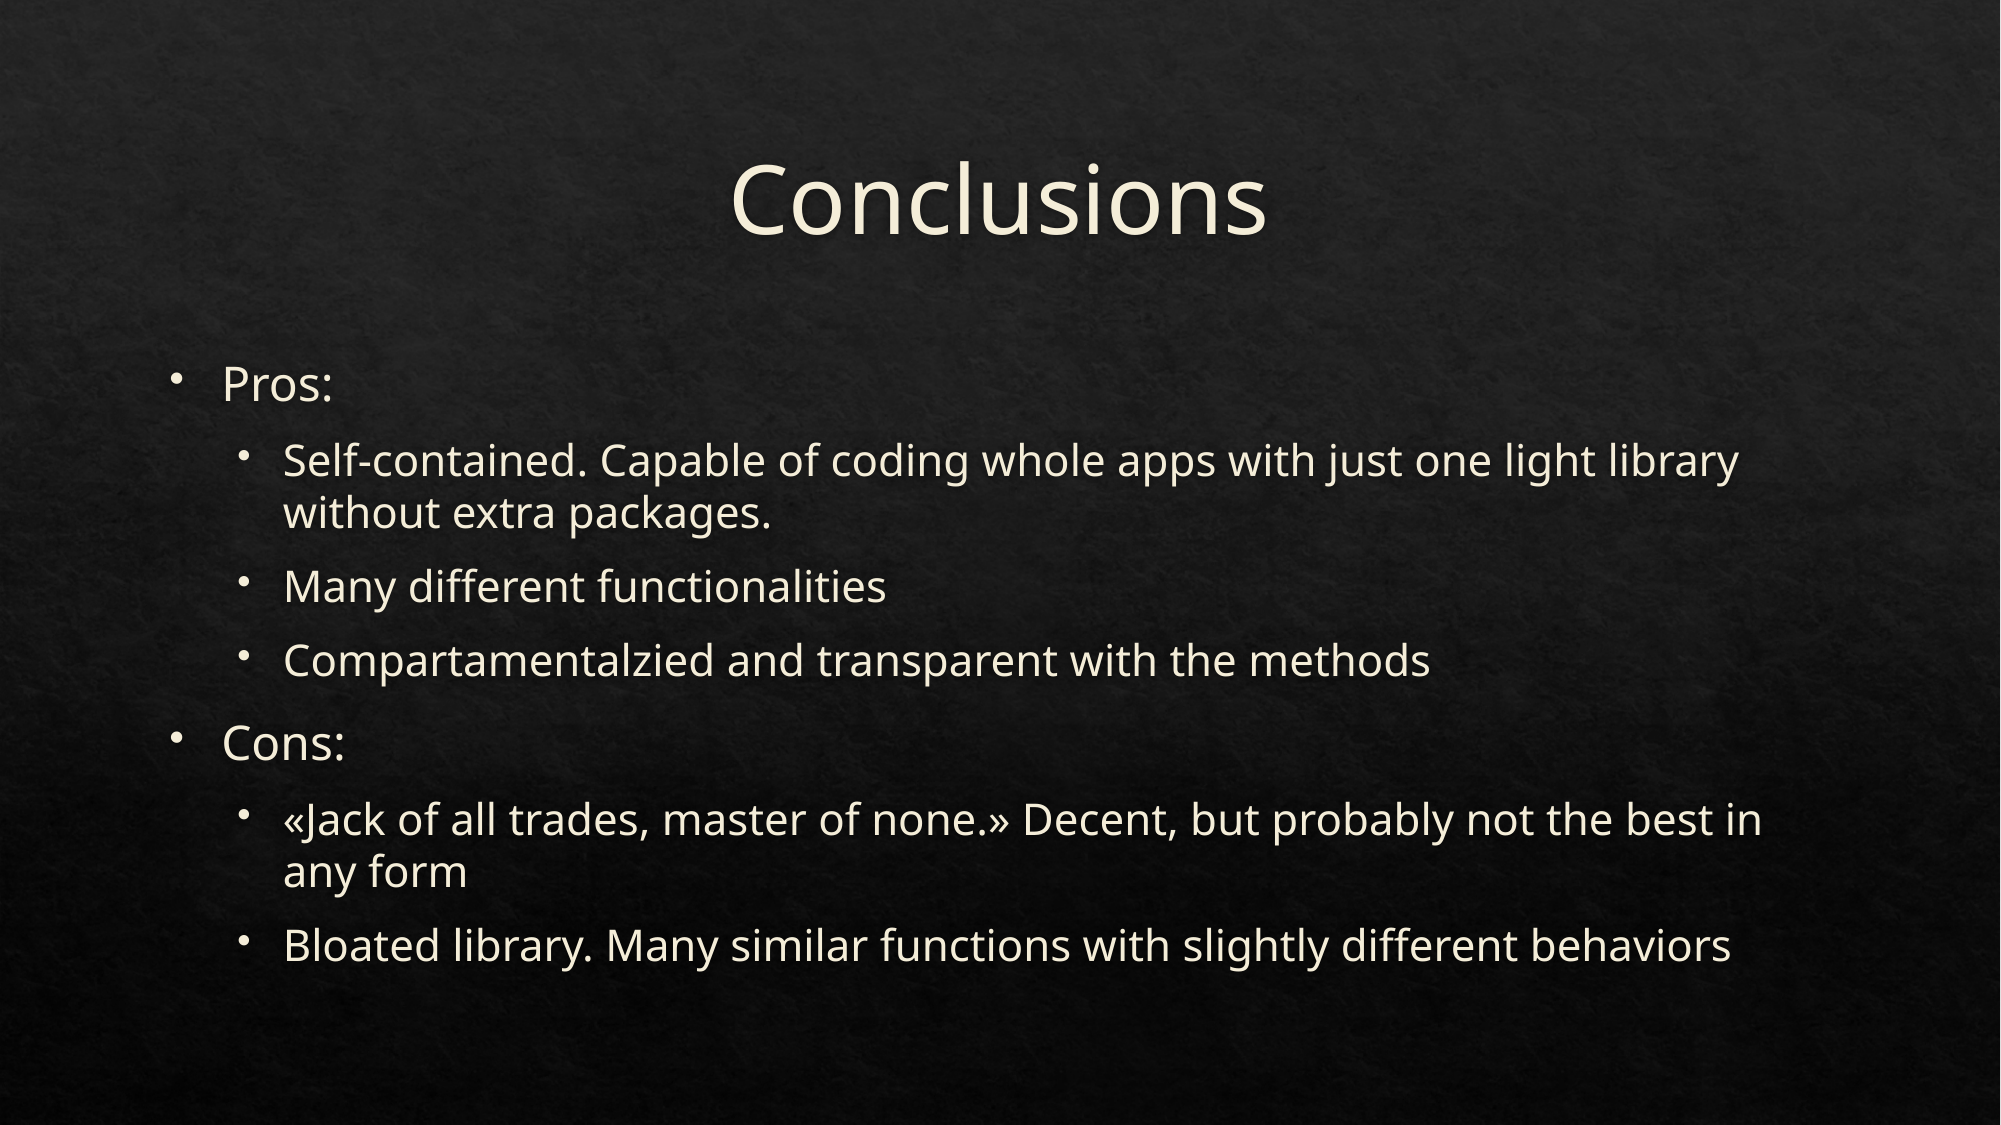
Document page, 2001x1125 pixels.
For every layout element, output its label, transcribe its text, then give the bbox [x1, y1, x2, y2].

title Conclusions [149, 99, 1849, 307]
list Pros: Self-contained. Capable of coding whole apps with just one light library without extra packages. Many different functionalities Compartamentalzied and transparent with the methods Cons: «Jack of all trades, master of none.» Decent, but probably not the best in any form Bloated library. Many similar functions with slightly different behaviors [149, 340, 1849, 950]
